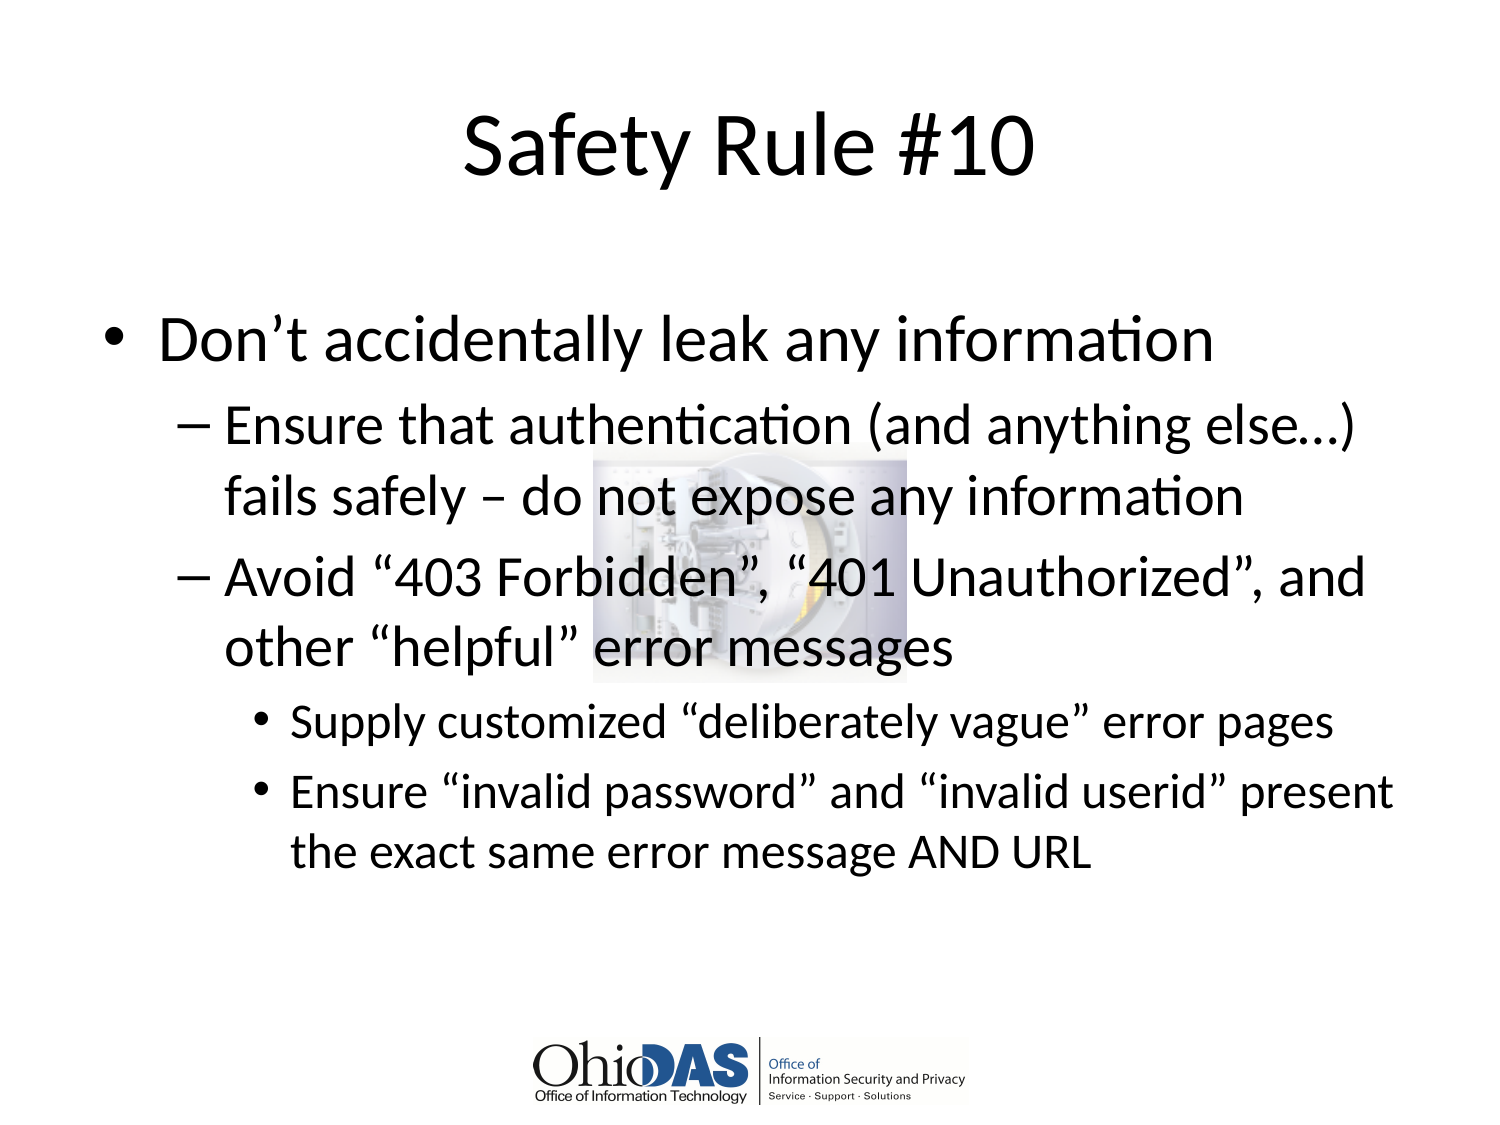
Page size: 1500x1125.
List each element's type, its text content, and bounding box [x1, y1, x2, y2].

list Don’t accidentally leak any information Ensure that authentication (and anything else…) fails safely – do not expose any information Avoid “403 Forbidden”, “401 Unauthorized”, and other “helpful” error messages Supply customized “deliberately vague” error pages Ensure “invalid password” and “invalid userid” present the exact same error message AND URL [87, 287, 1425, 1013]
picture [533, 1037, 969, 1105]
title Safety Rule #10 [75, 45, 1425, 233]
